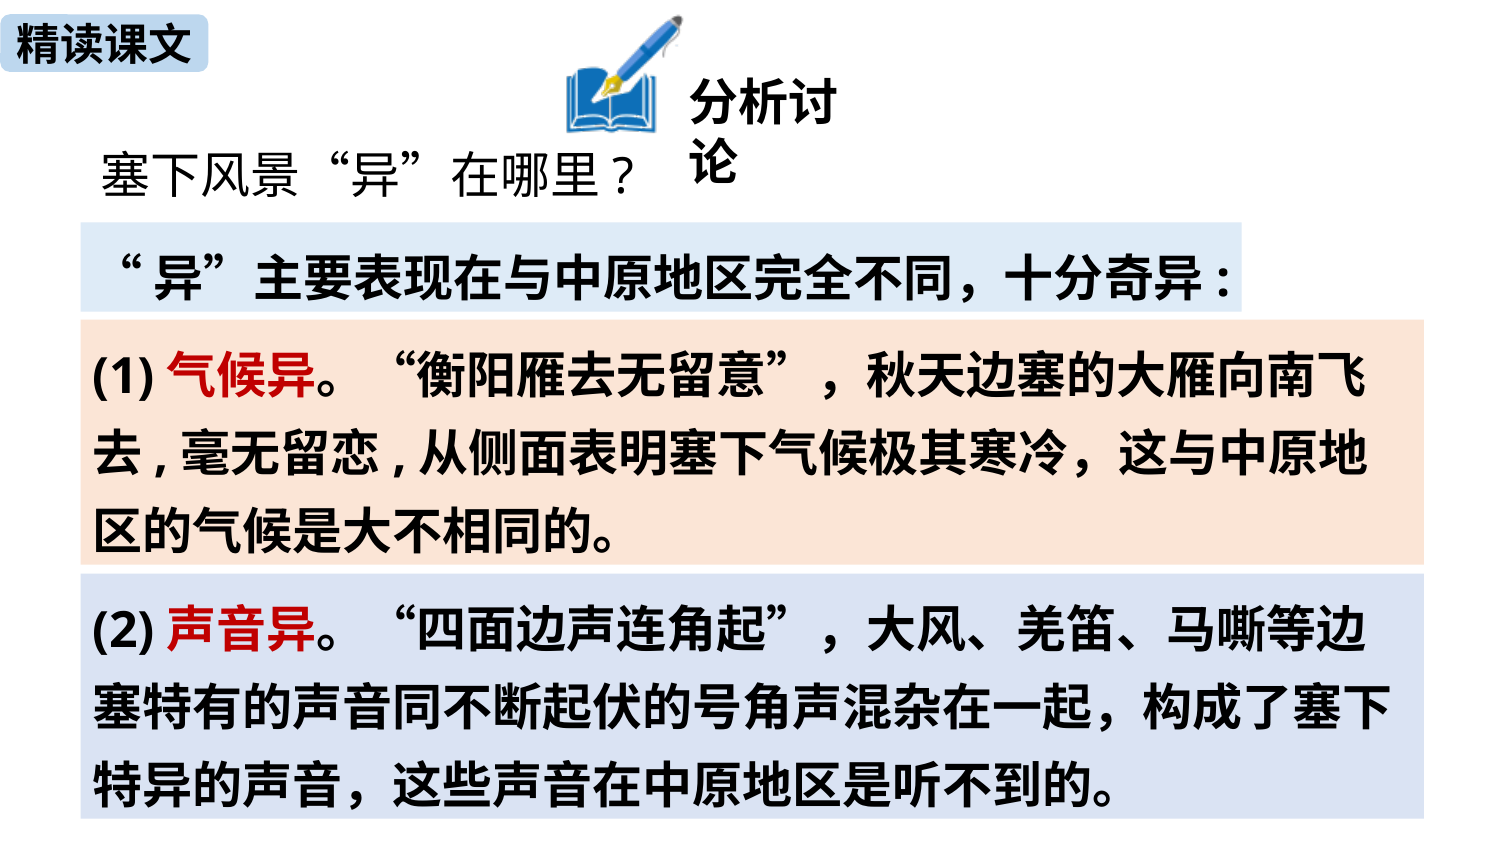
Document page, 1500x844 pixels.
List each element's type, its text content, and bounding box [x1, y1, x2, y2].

text_box 分析讨论 [689, 61, 904, 141]
picture [556, 12, 689, 141]
text_box (2)声音异。“四面边声连角起”，大风、羌笛、马嘶等边塞特有的声音同不断起伏的号角声混杂在一起，构成了塞下特异的声音，这些声音在中原地区是听不到的。 [80, 573, 1424, 819]
text_box “异”主要表现在与中原地区完全不同，十分奇异: [80, 222, 1242, 312]
text_box (1)气候异。“衡阳雁去无留意”，秋天边塞的大雁向南飞去,毫无留恋,从侧面表明塞下气候极其寒冷，这与中原地区的气候是大不相同的。 [80, 319, 1424, 565]
text_box 塞下风景“异”在哪里? [88, 129, 1365, 209]
text_box 精读课文 [0, 13, 210, 73]
